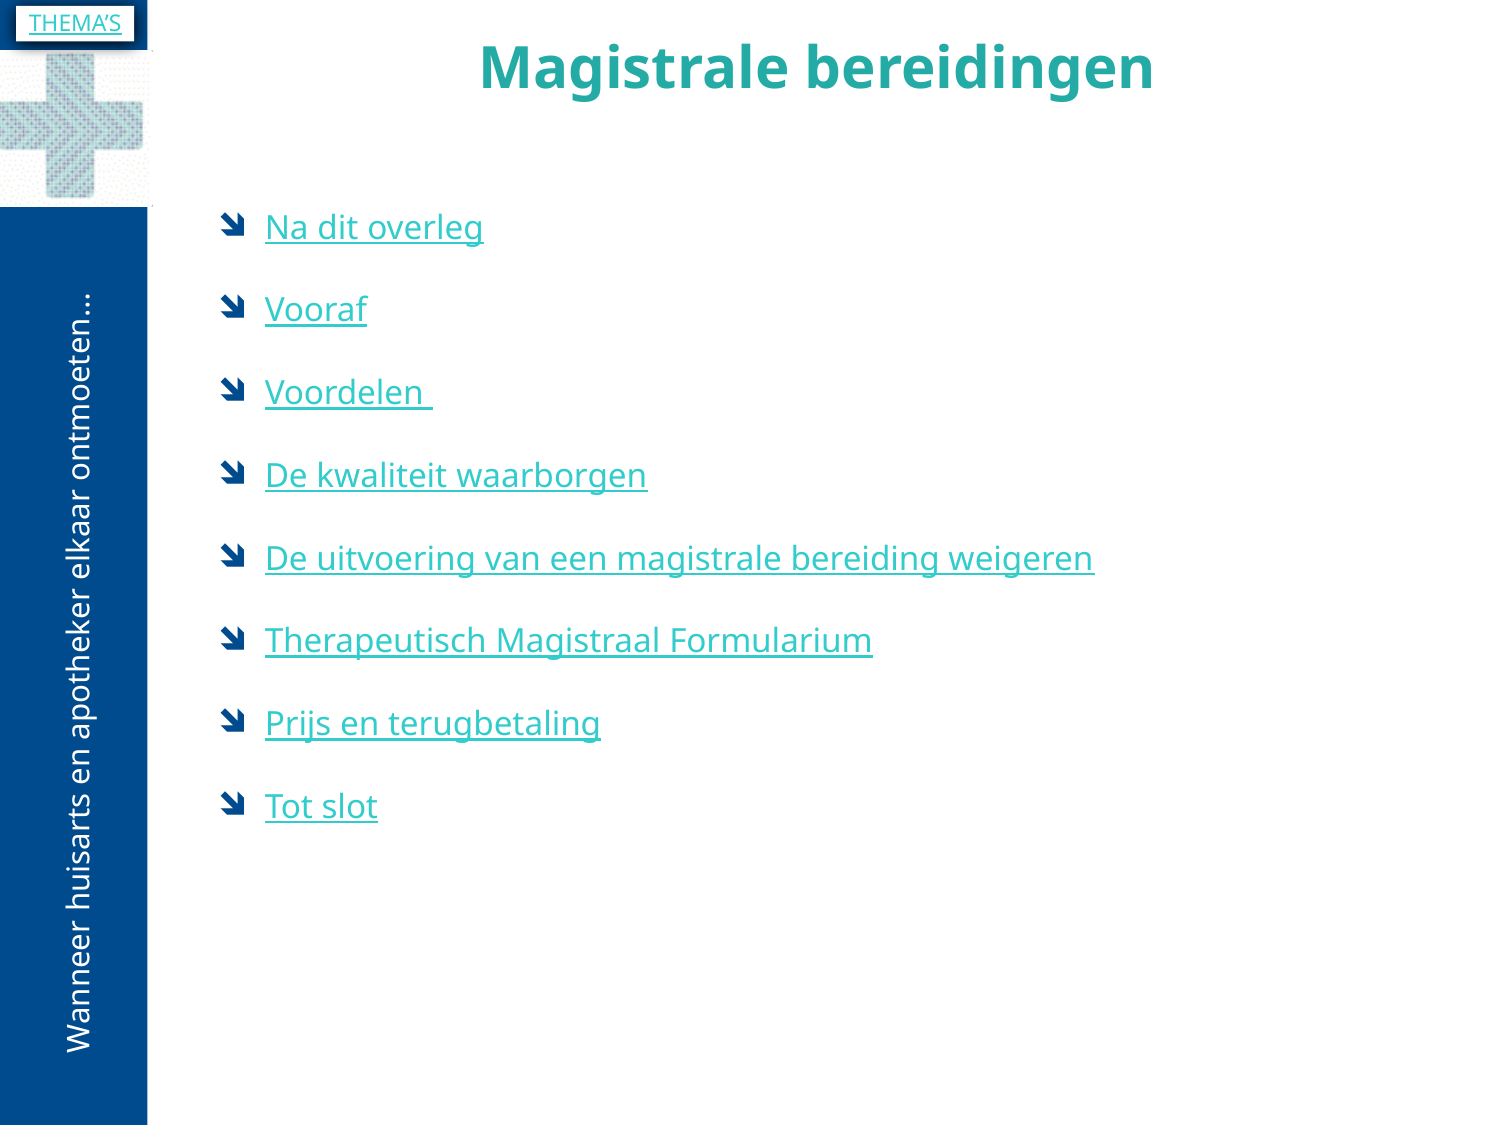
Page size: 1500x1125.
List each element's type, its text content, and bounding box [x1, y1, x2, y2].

text_box THEMA’S [15, 5, 135, 42]
text_box Na dit overleg Vooraf Voordelen De kwaliteit waarborgen De uitvoering van een magistrale bereiding weigeren Therapeutisch Magistraal Formularium Prijs en terugbetaling Tot slot [203, 198, 1480, 838]
list Magistrale bereidingen [174, 30, 1460, 125]
picture [0, 50, 154, 207]
